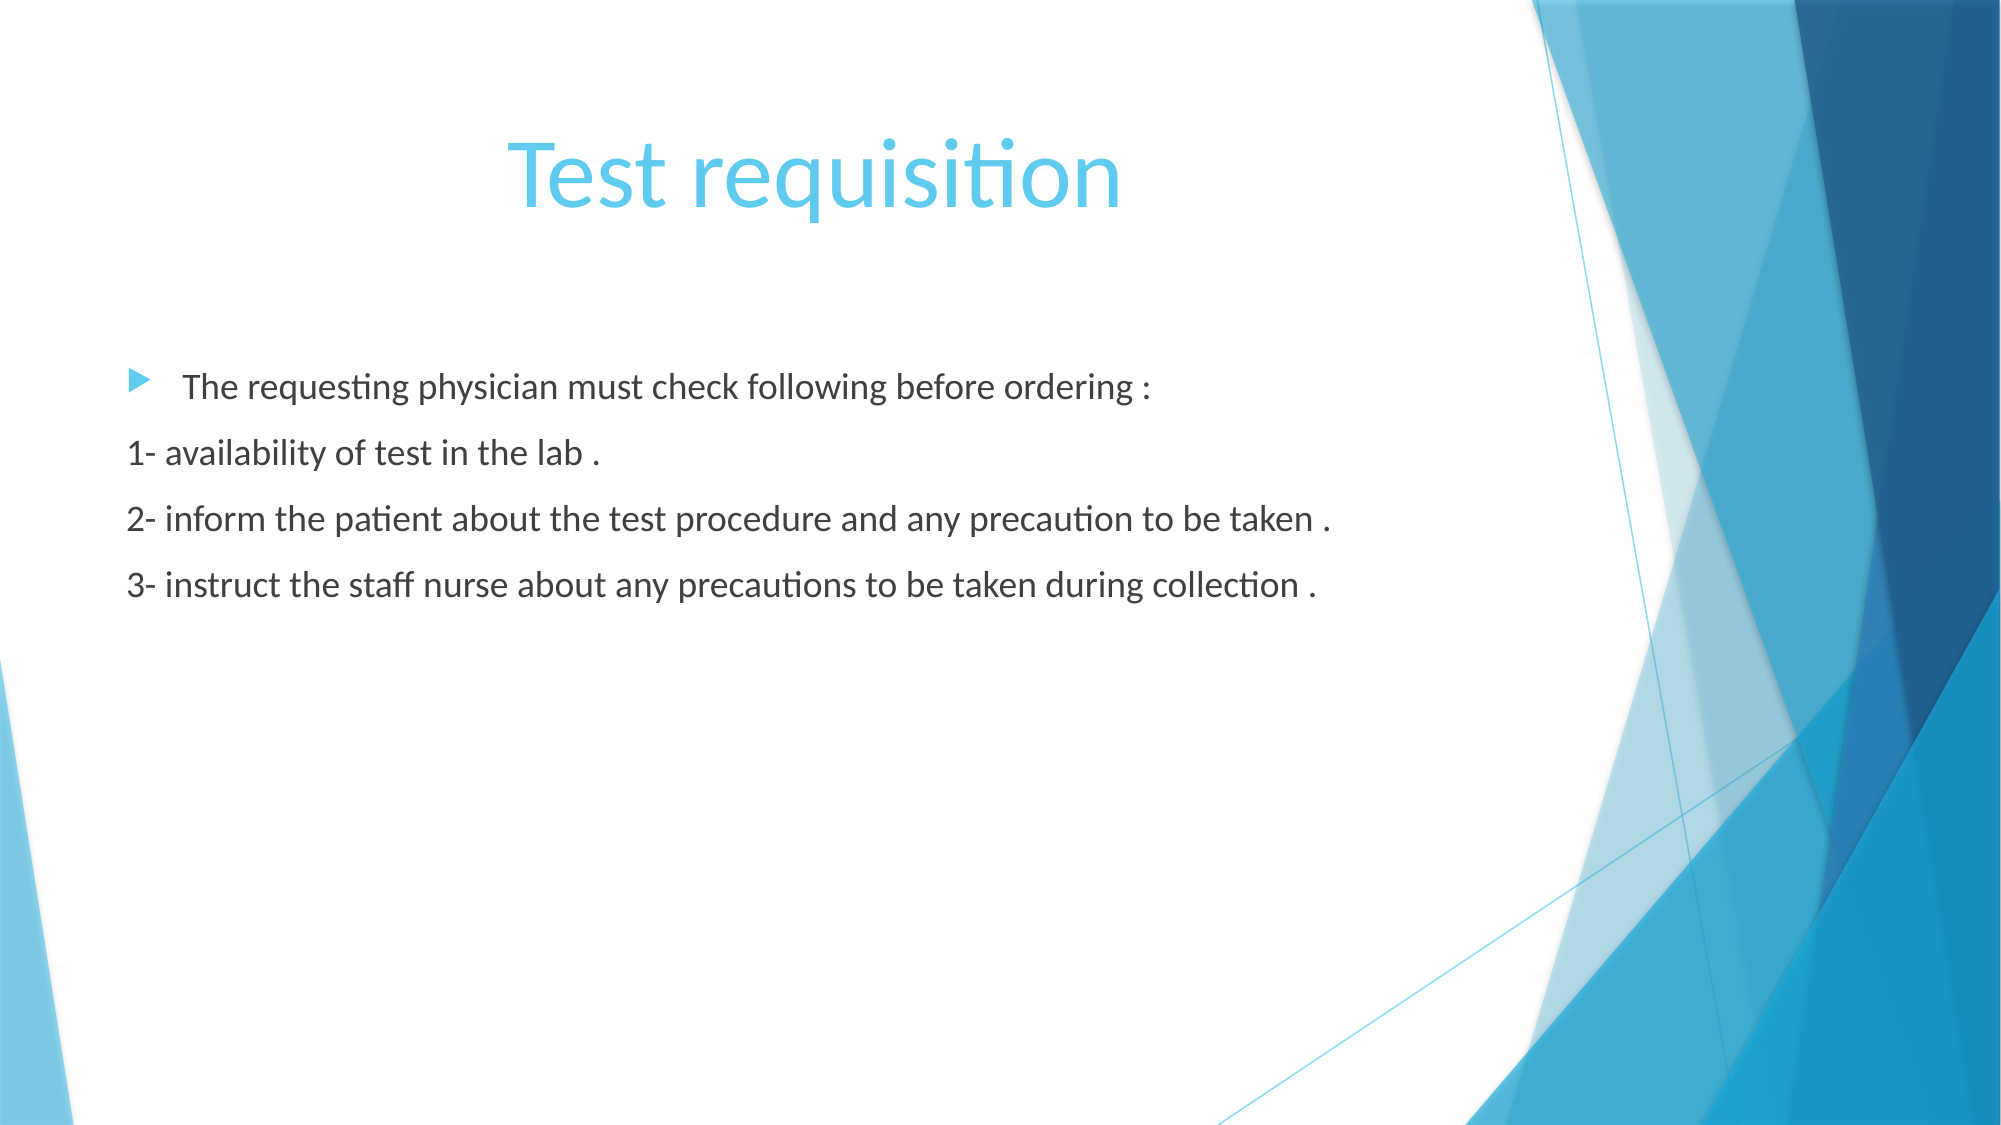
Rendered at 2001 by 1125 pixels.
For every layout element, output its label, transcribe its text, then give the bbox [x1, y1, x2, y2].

title Test requisition [111, 99, 1522, 317]
list The requesting physician must check following before ordering : 1- availability of test in the lab . 2- inform the patient about the test procedure and any precaution to be taken . 3- instruct the staff nurse about any precautions to be taken during collection . [111, 354, 1522, 992]
